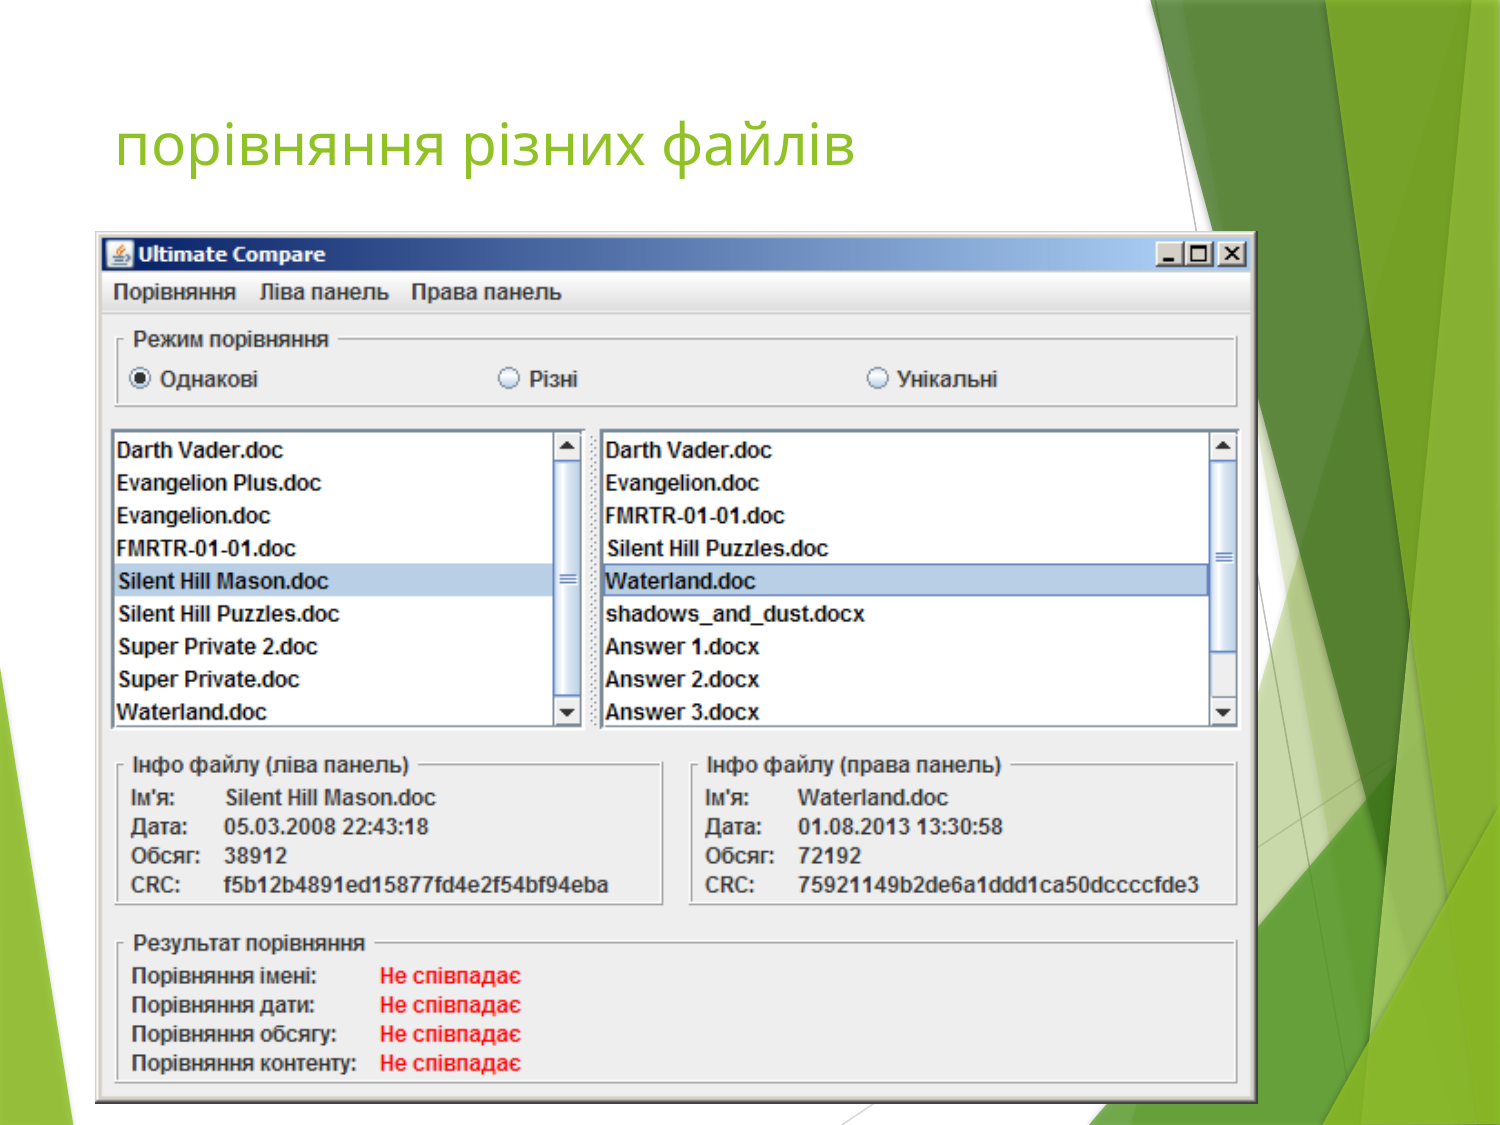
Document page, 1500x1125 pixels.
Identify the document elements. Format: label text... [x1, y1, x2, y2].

title порівняння різних файлів [99, 99, 1142, 230]
picture [94, 231, 1259, 1105]
